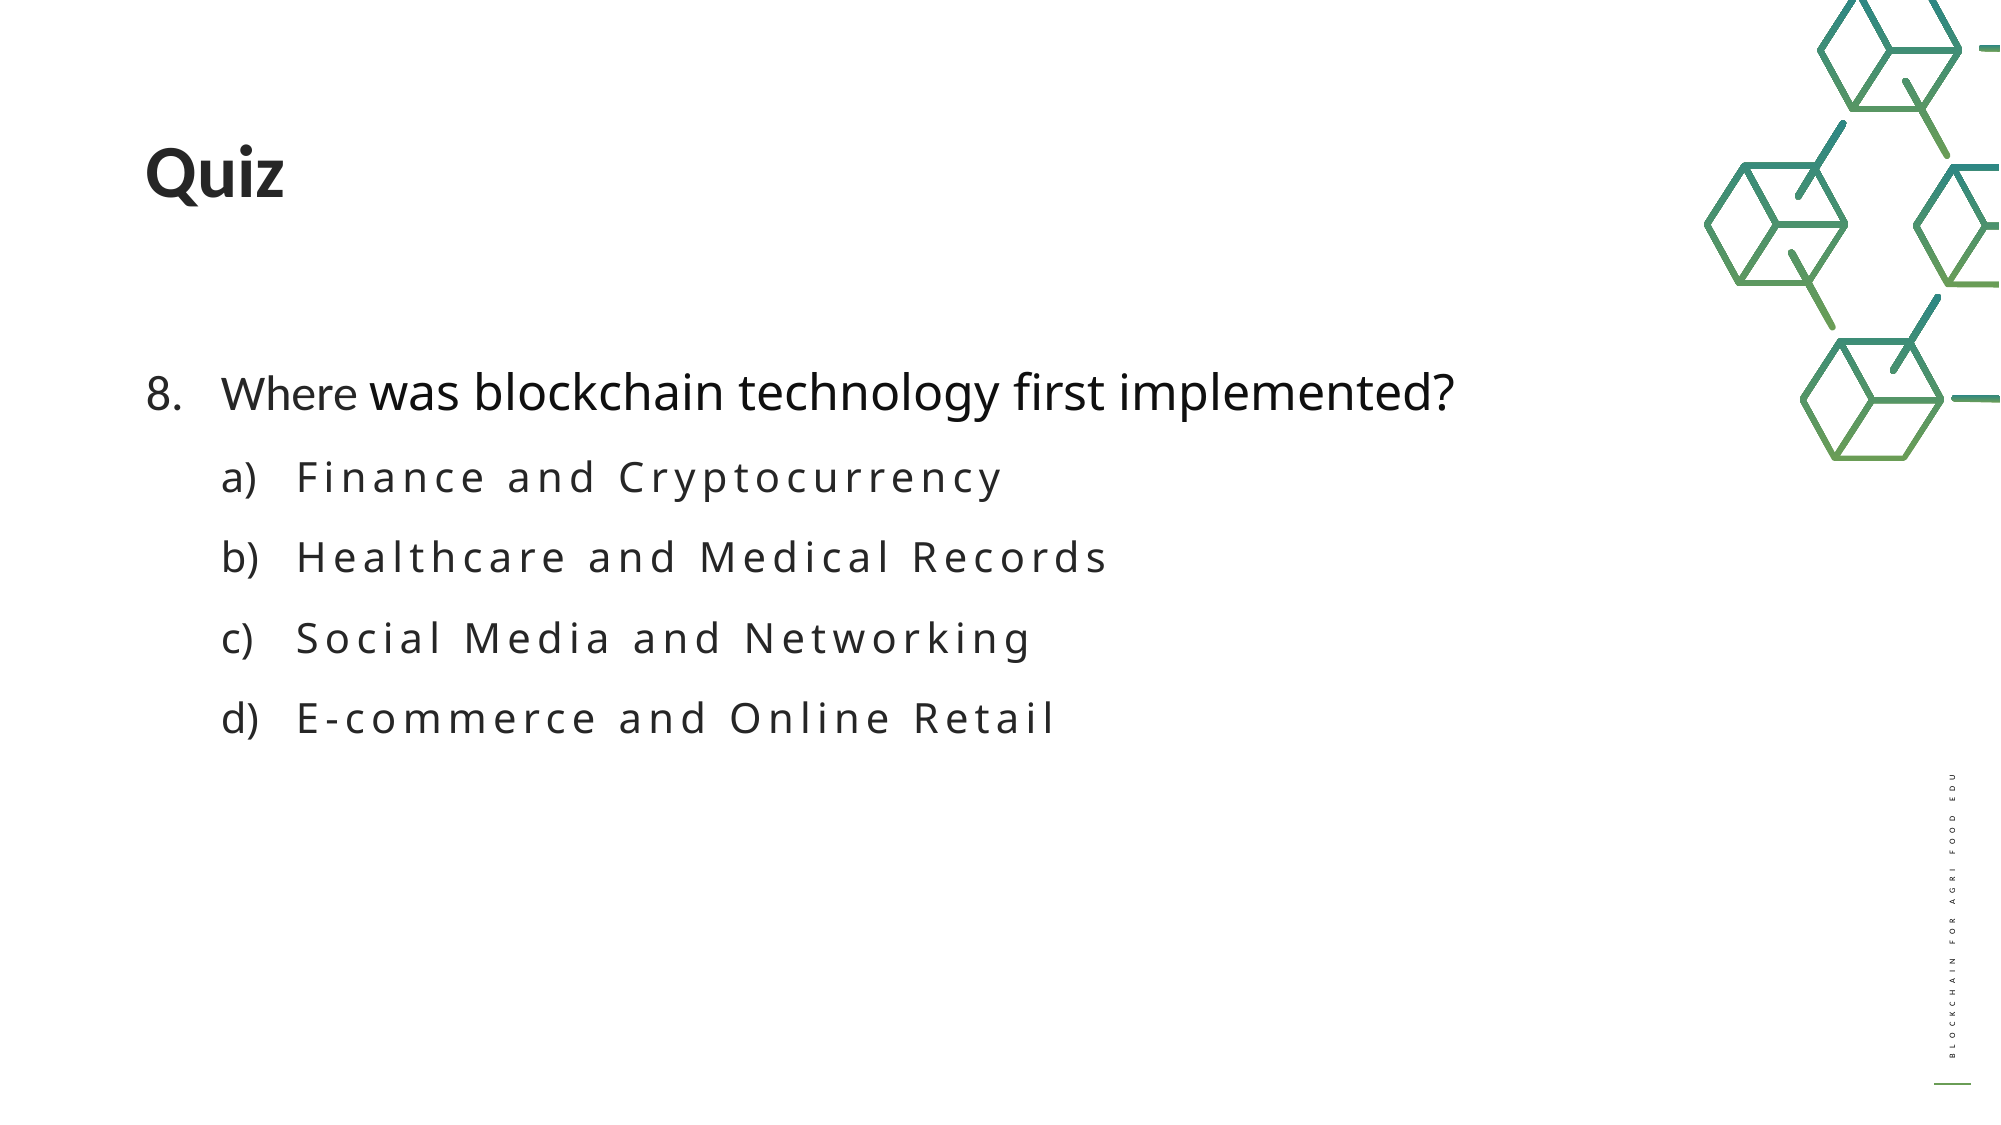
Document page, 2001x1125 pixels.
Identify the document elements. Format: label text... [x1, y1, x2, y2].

list Where was blockchain technology first implemented? Finance and Cryptocurrency Healthcare and Medical Records Social Media and Networking E-commerce and Online Retail [130, 348, 1869, 1035]
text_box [1704, 0, 2000, 461]
list Quiz [130, 124, 1704, 337]
